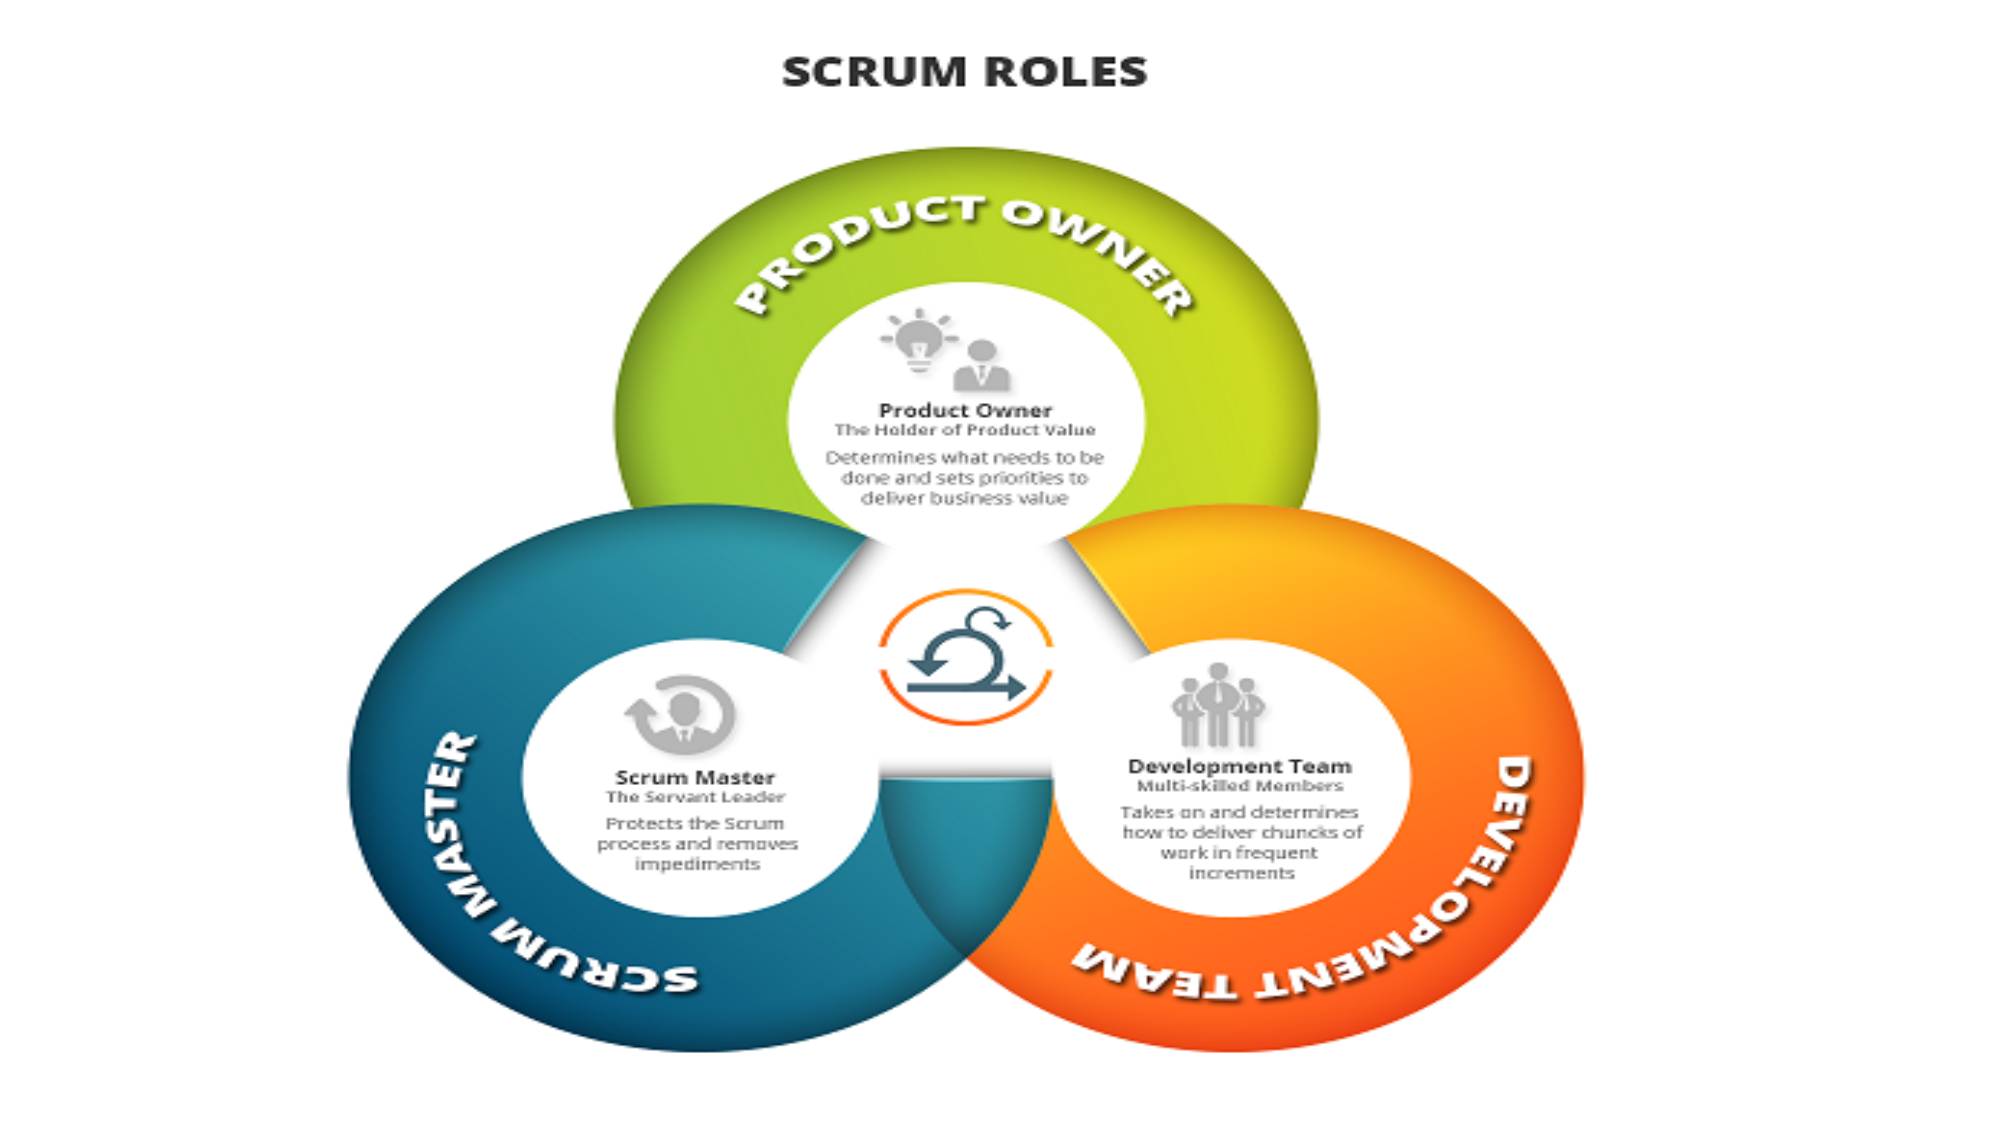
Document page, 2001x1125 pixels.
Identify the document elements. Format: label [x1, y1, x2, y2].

list [244, 0, 1688, 1125]
